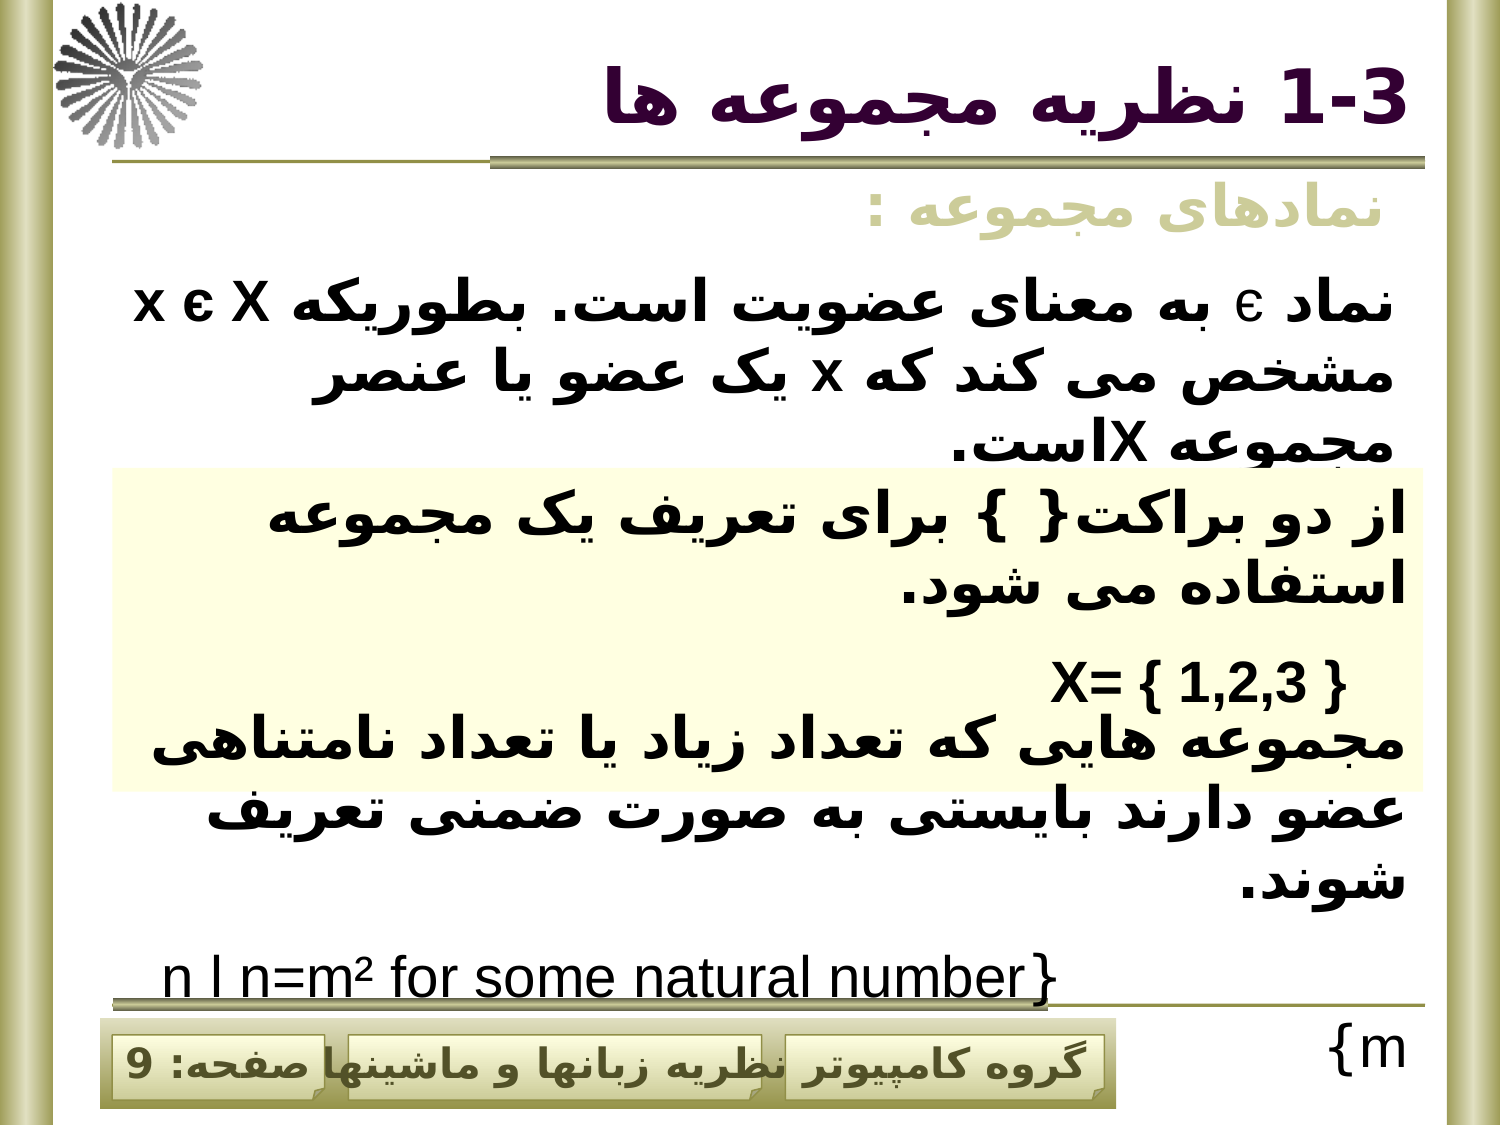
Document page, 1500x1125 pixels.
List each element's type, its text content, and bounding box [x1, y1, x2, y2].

text_box مجموعه هایی که تعداد زیاد یا تعداد نامتناهی عضو دارند بایستی به صورت ضمنی تعریف شوند. {n l n=m² for some natural number m} [72, 692, 1424, 1087]
text_box از دو براکت{ } برای تعریف یک مجموعه استفاده می شود. X= { 1,2,3 } [112, 467, 1424, 692]
text_box نمادهای مجموعه : [843, 160, 1400, 246]
text_box نماد є به معنای عضویت است. بطوریکه x є X مشخص می کند که x یک عضو یا عنصر مجموعه Xاست. [88, 255, 1412, 481]
title 1-3 نظریه مجموعه ها [76, 0, 1428, 188]
